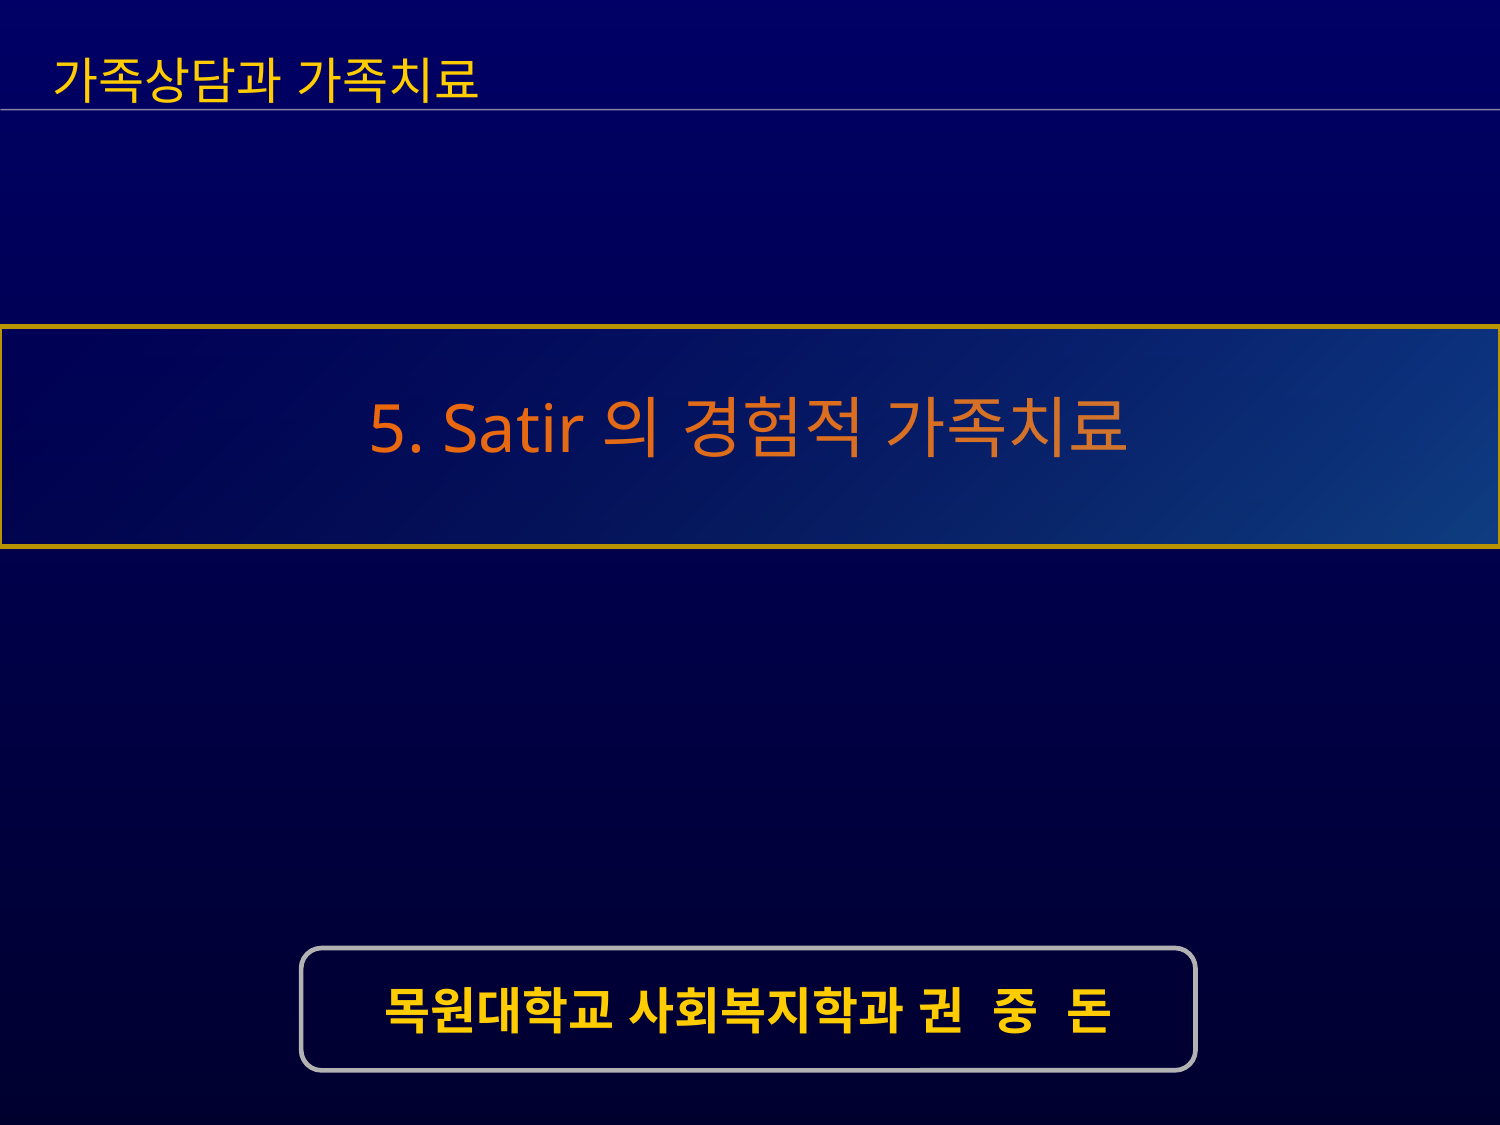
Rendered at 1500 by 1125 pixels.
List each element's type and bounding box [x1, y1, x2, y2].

text_box [0, 42, 1500, 1071]
